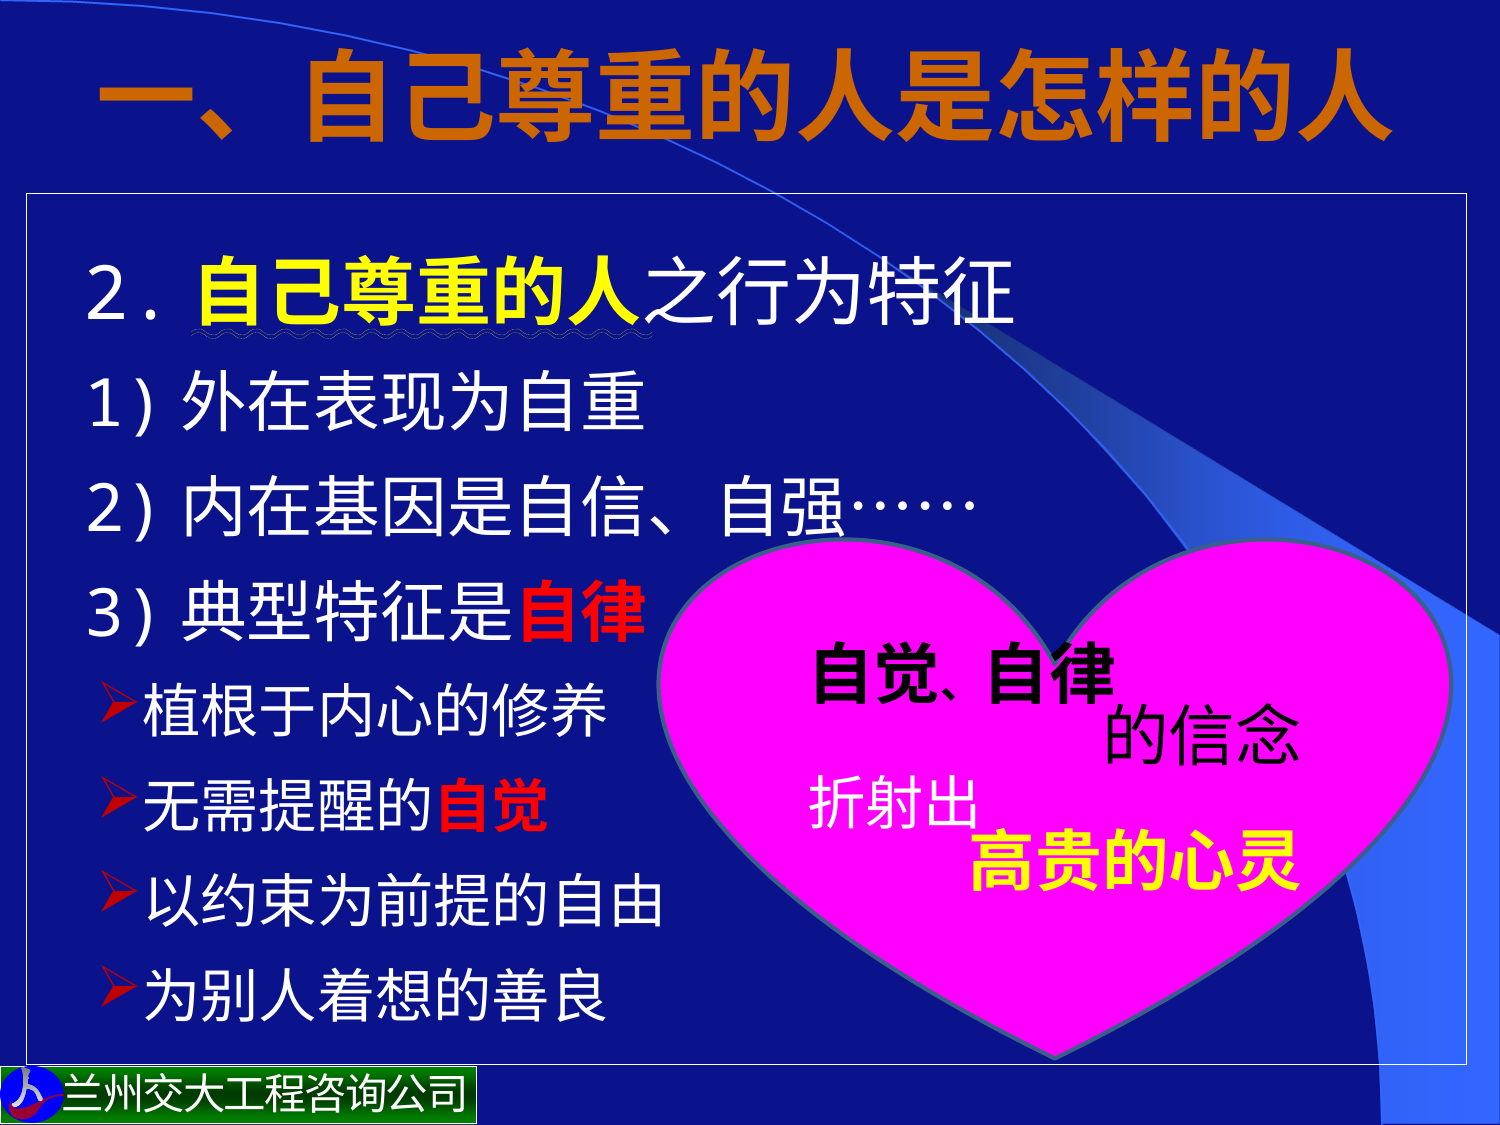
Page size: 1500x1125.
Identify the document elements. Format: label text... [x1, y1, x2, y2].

list 2.自己尊重的人之行为特征 1)外在表现为自重 2)内在基因是自信、自强…… 3)典型特征是自律 植根于内心的修养 无需提醒的自觉 以约束为前提的自由 为别人着想的善良 [26, 193, 1467, 1065]
title 一、自己尊重的人是怎样的人 [26, 0, 1467, 188]
picture [0, 0, 1500, 1125]
text_box 自觉、自律 的信念 折射出 高贵的心灵 [656, 537, 1454, 1061]
